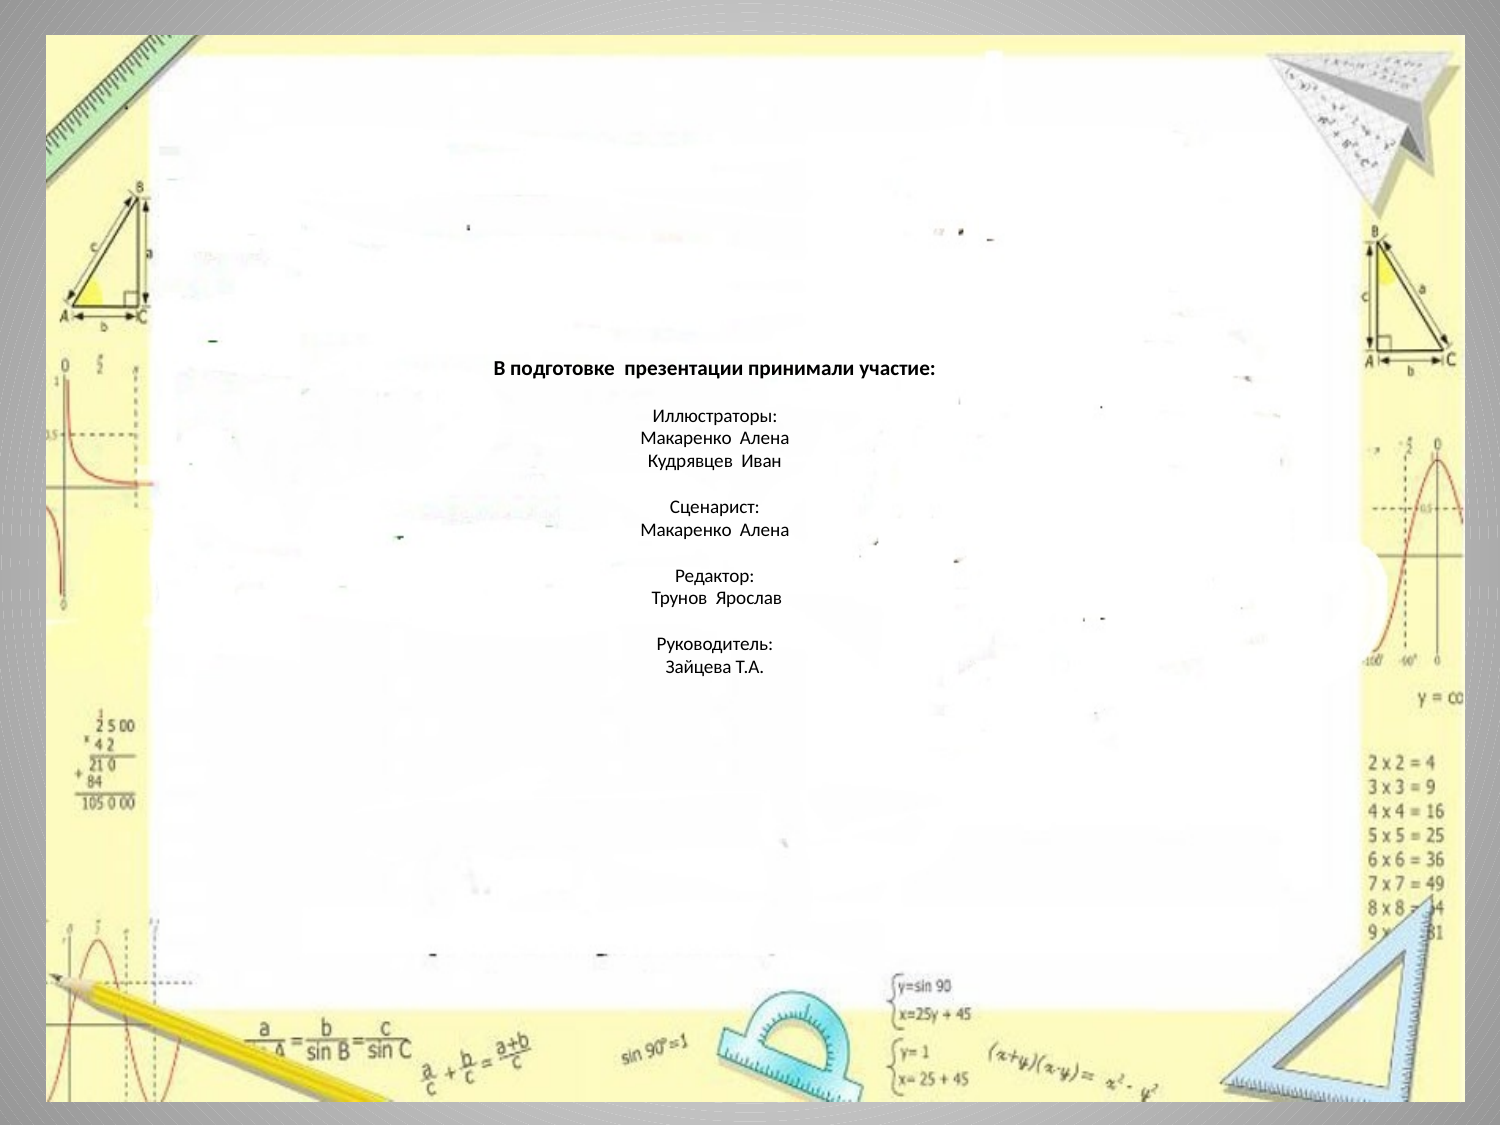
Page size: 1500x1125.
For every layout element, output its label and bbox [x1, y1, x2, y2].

list [46, 34, 1466, 1102]
